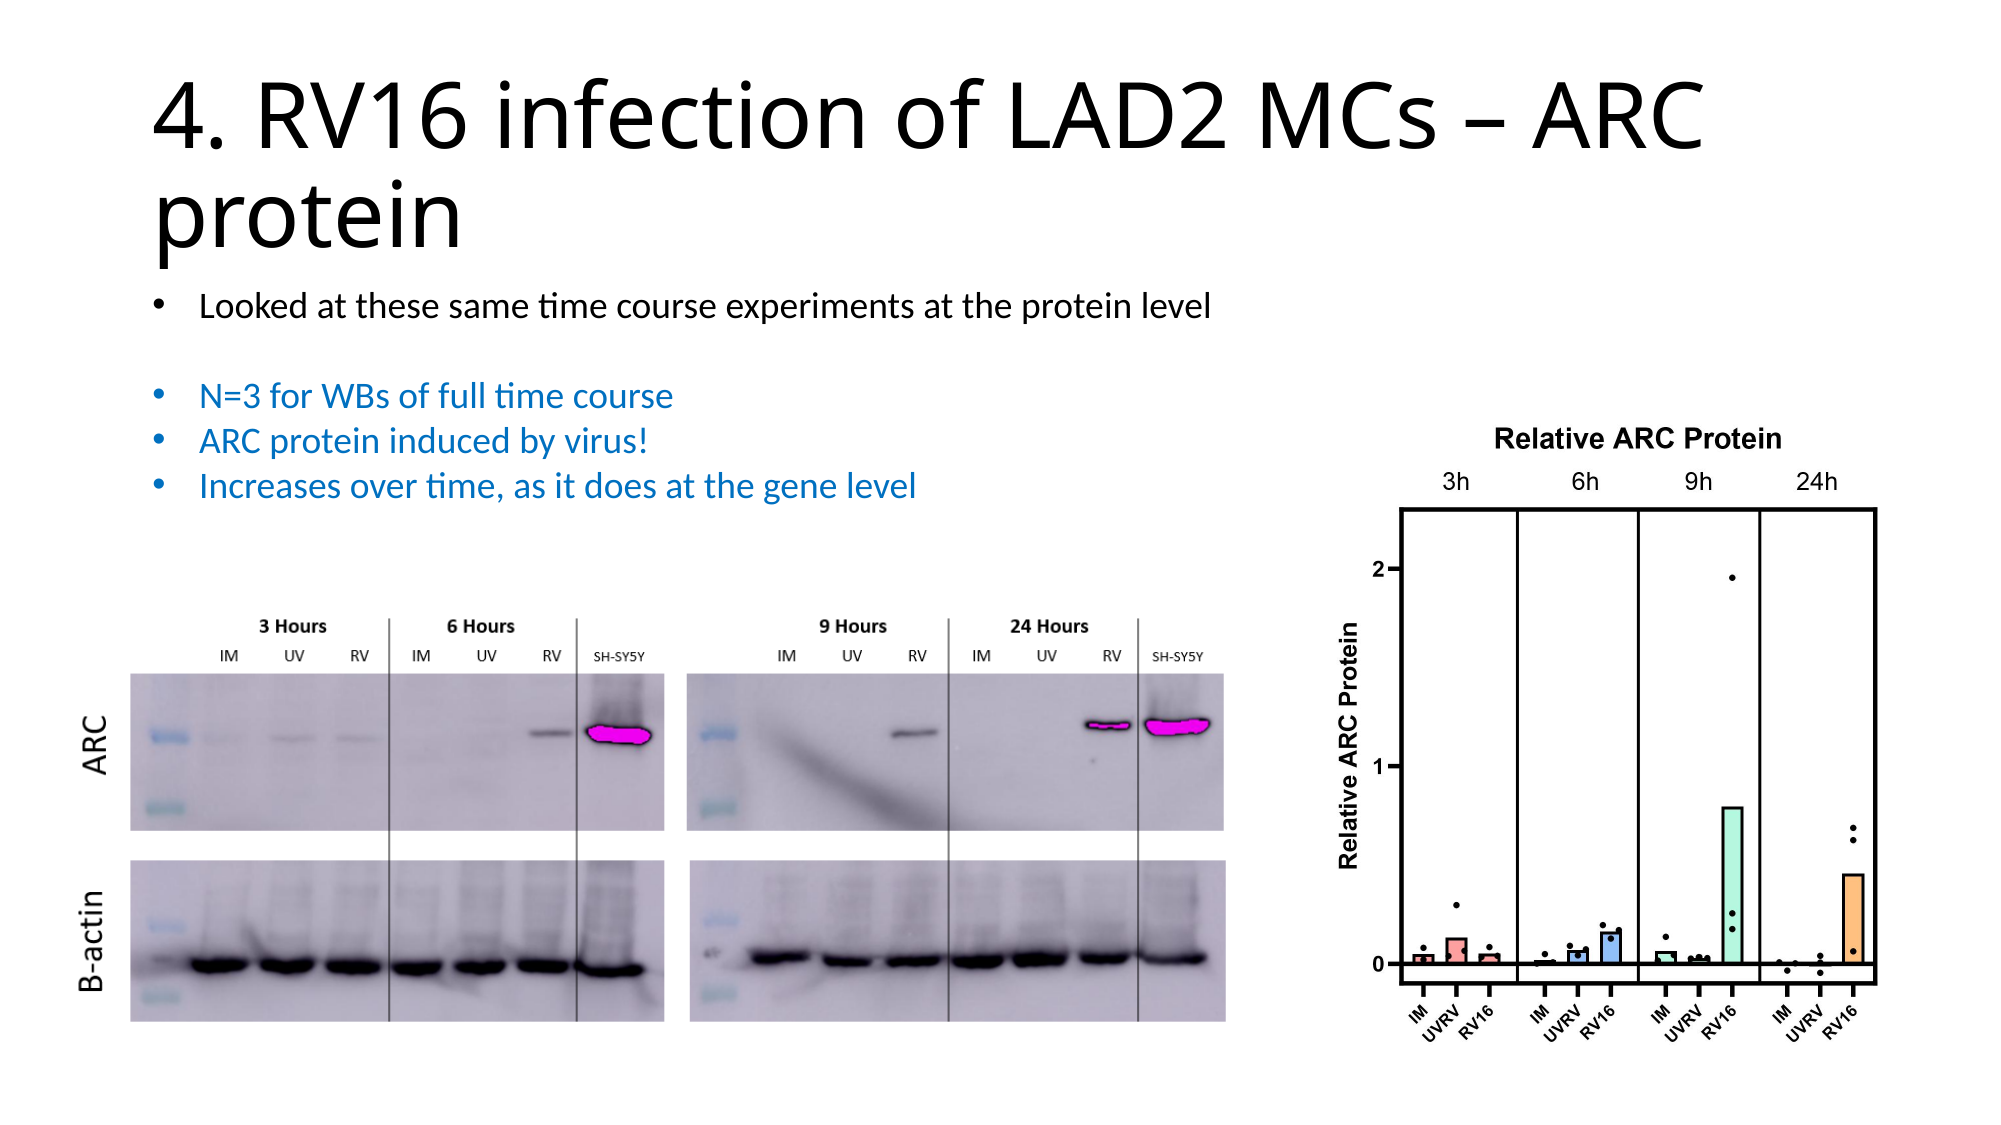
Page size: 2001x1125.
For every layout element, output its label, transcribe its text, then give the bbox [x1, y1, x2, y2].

title 4. RV16 infection of LAD2 MCs – ARC protein [137, 59, 1863, 278]
picture [1312, 400, 1895, 1066]
picture [53, 597, 1239, 1037]
text_box Looked at these same time course experiments at the protein level N=3 for WBs of full time course ARC protein induced by virus! Increases over time, as it does at the gene level [137, 273, 1313, 604]
